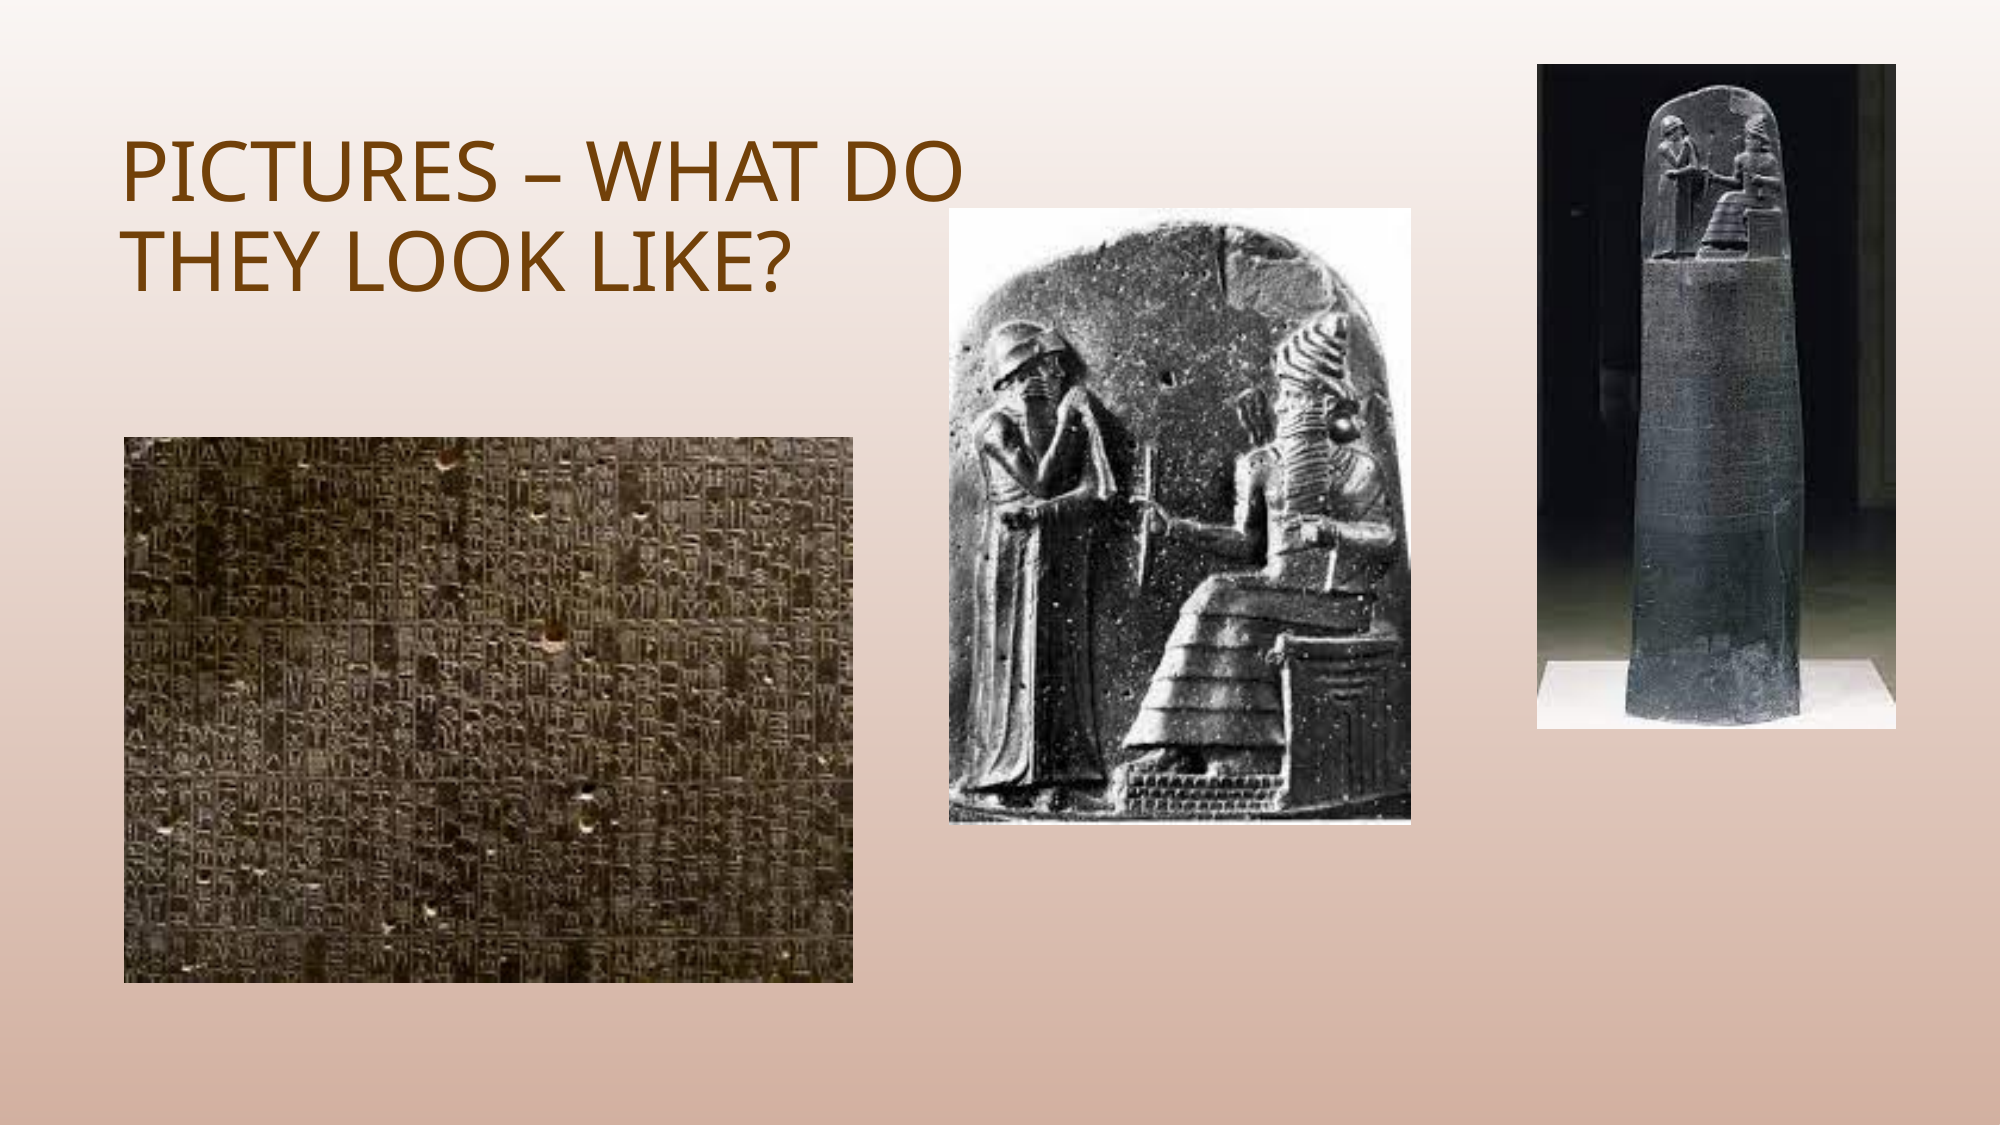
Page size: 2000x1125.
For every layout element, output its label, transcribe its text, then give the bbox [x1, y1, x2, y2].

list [124, 437, 853, 983]
picture [949, 208, 1411, 825]
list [1537, 64, 1896, 729]
title Pictures – What do they look like? [104, 99, 1087, 318]
